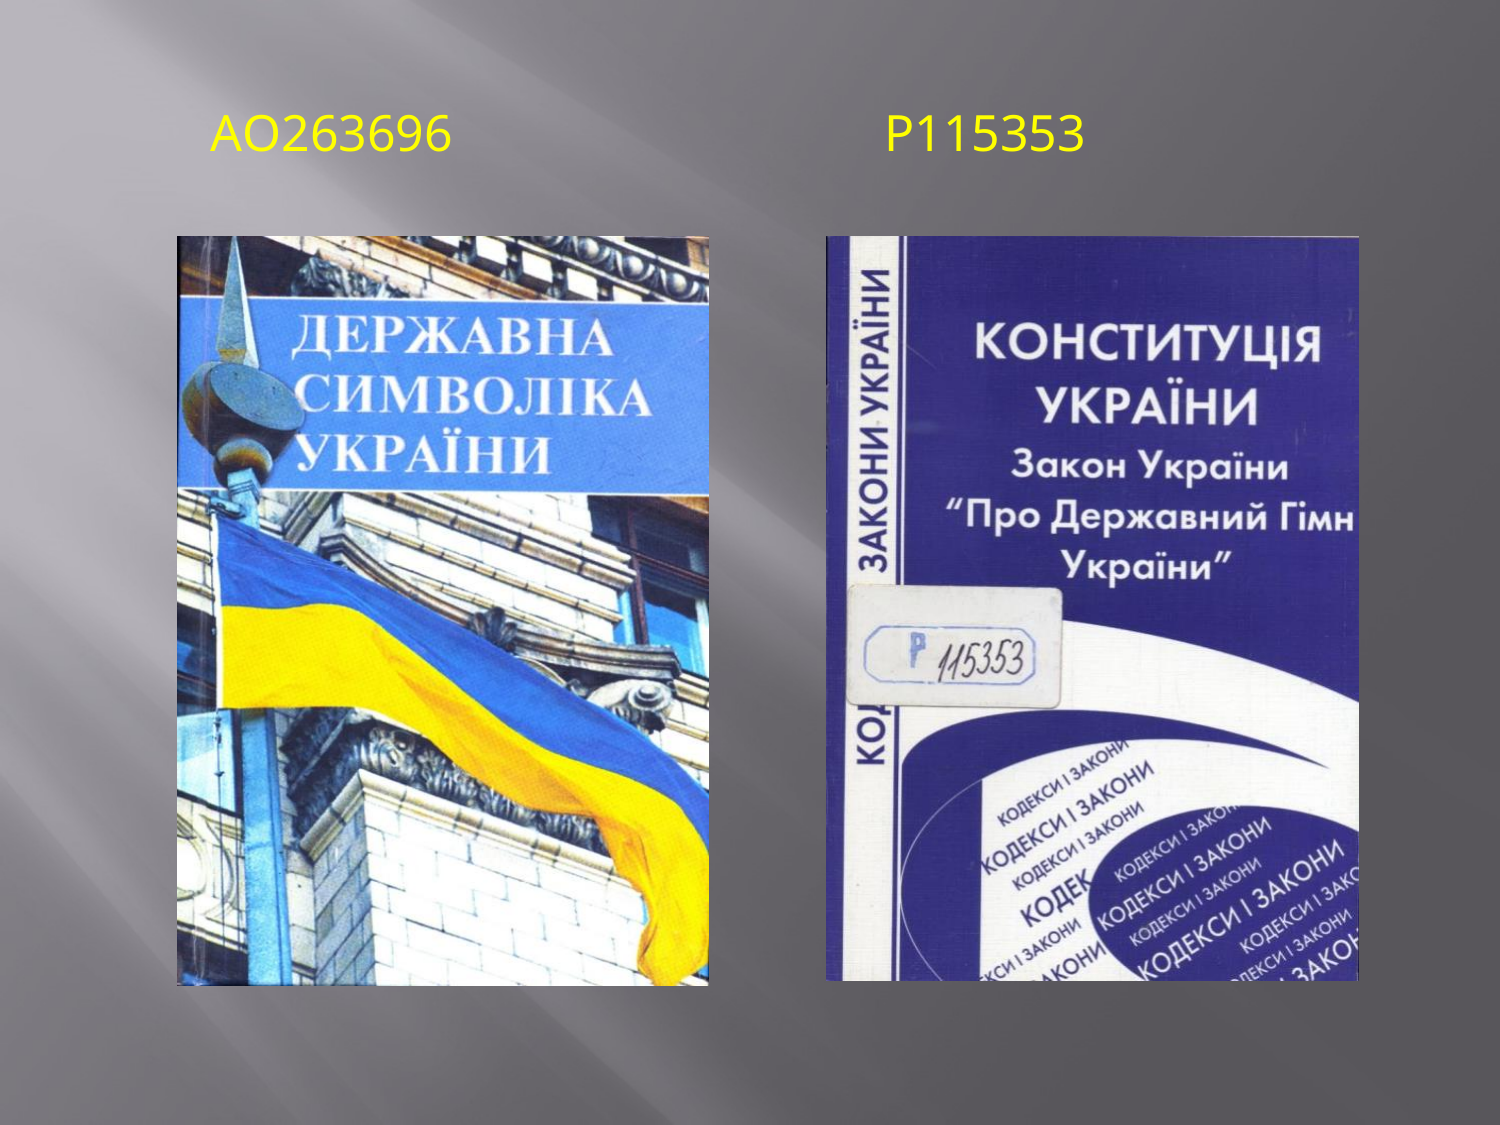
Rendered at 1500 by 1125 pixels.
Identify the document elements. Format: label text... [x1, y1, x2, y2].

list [826, 235, 1359, 981]
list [176, 235, 709, 986]
list АО263696 [195, 54, 735, 208]
picture [0, 0, 1500, 1125]
list Р115353 [869, 54, 1425, 208]
